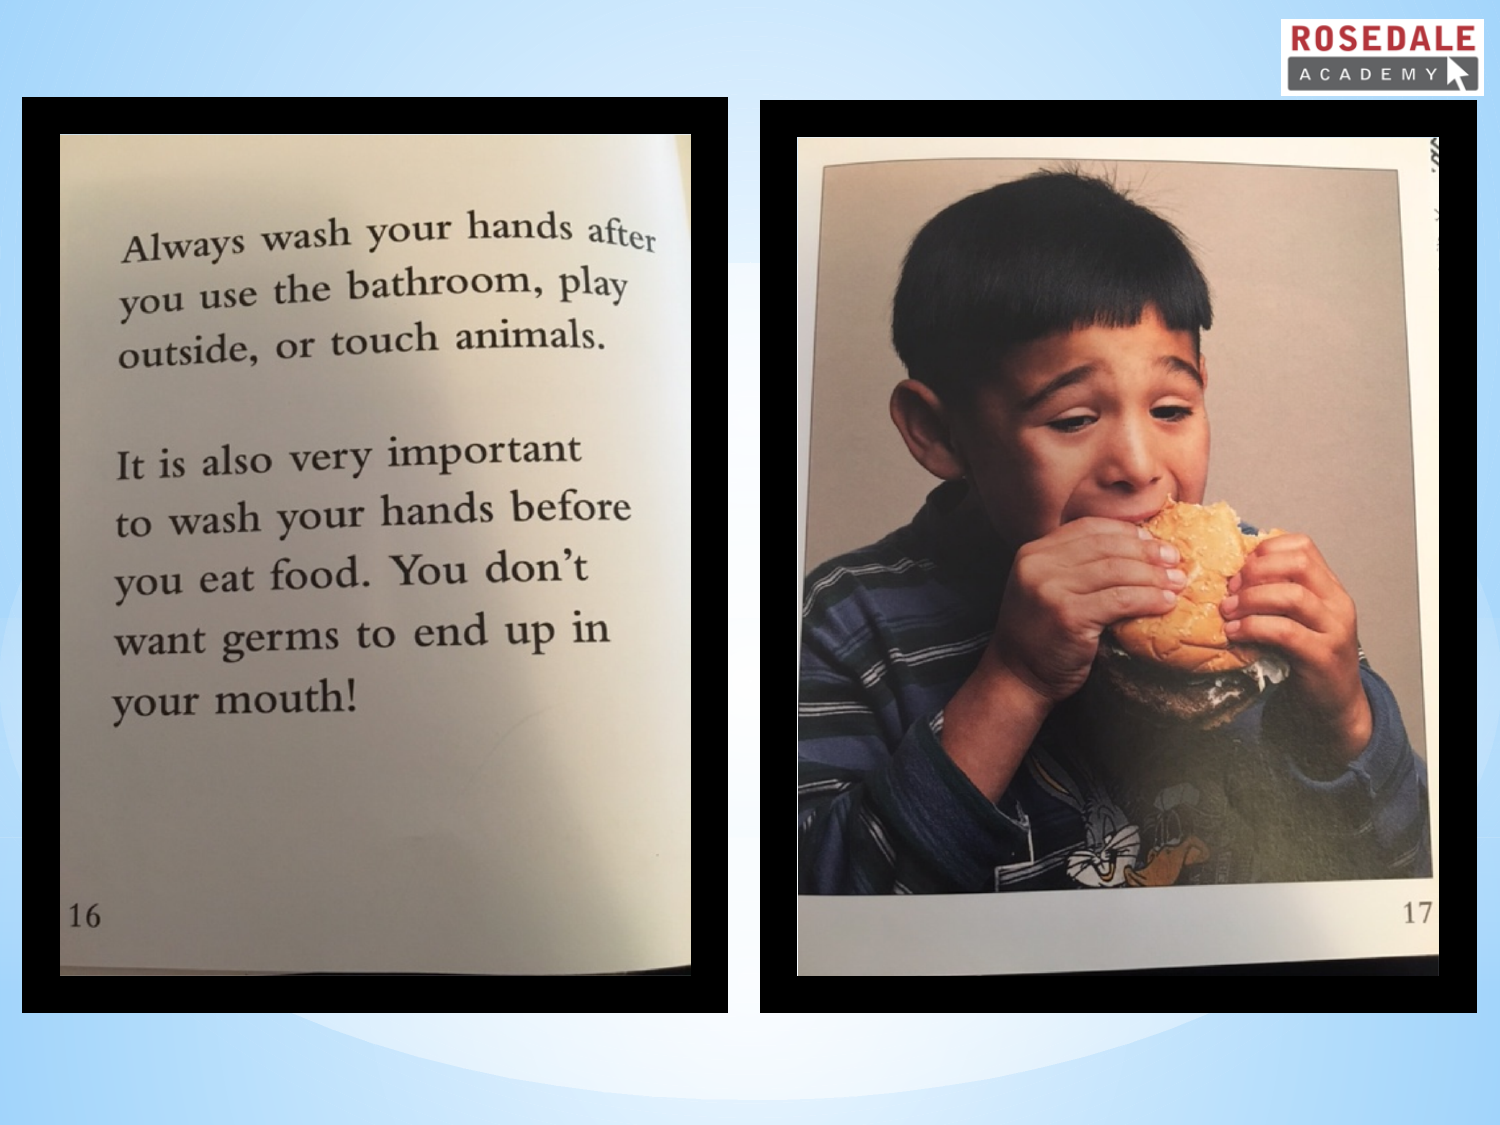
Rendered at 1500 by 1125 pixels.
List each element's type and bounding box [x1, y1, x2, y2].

picture [60, 136, 691, 239]
picture [698, 139, 1500, 976]
picture [60, 871, 691, 975]
list [0, 239, 693, 871]
picture [1281, 18, 1484, 97]
